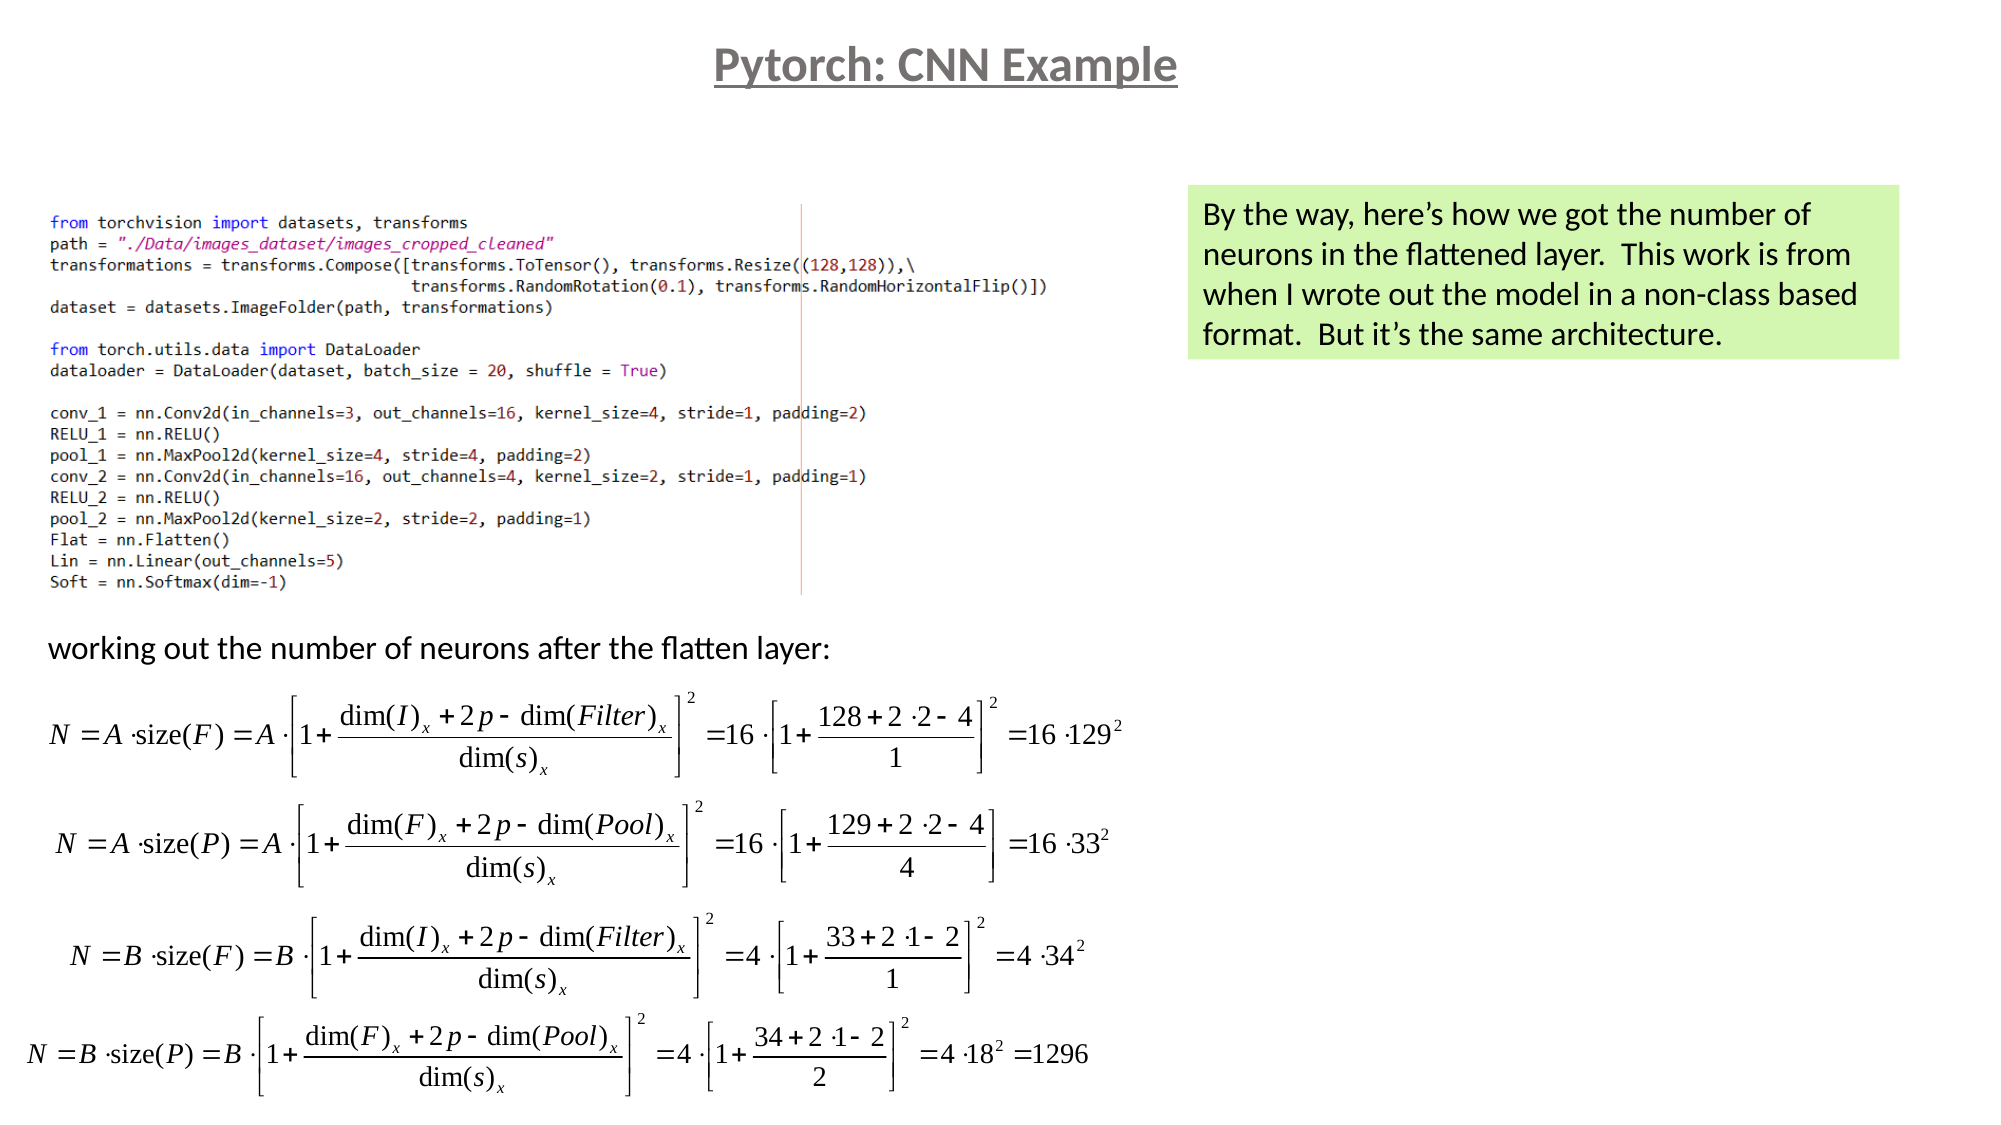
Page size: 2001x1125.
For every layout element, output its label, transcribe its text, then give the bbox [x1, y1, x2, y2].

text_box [21, 1006, 1095, 1103]
text_box By the way, here’s how we got the number of neurons in the flattened layer. This work is from when I wrote out the model in a non-class based format. But it’s the same architecture. [1188, 184, 1900, 360]
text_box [64, 906, 1090, 1005]
text_box working out the number of neurons after the flatten layer: [33, 618, 612, 674]
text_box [43, 685, 612, 785]
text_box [612, 413, 1132, 922]
picture [50, 204, 1068, 595]
text_box Pytorch: CNN Example [698, 24, 1194, 99]
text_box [49, 793, 612, 894]
